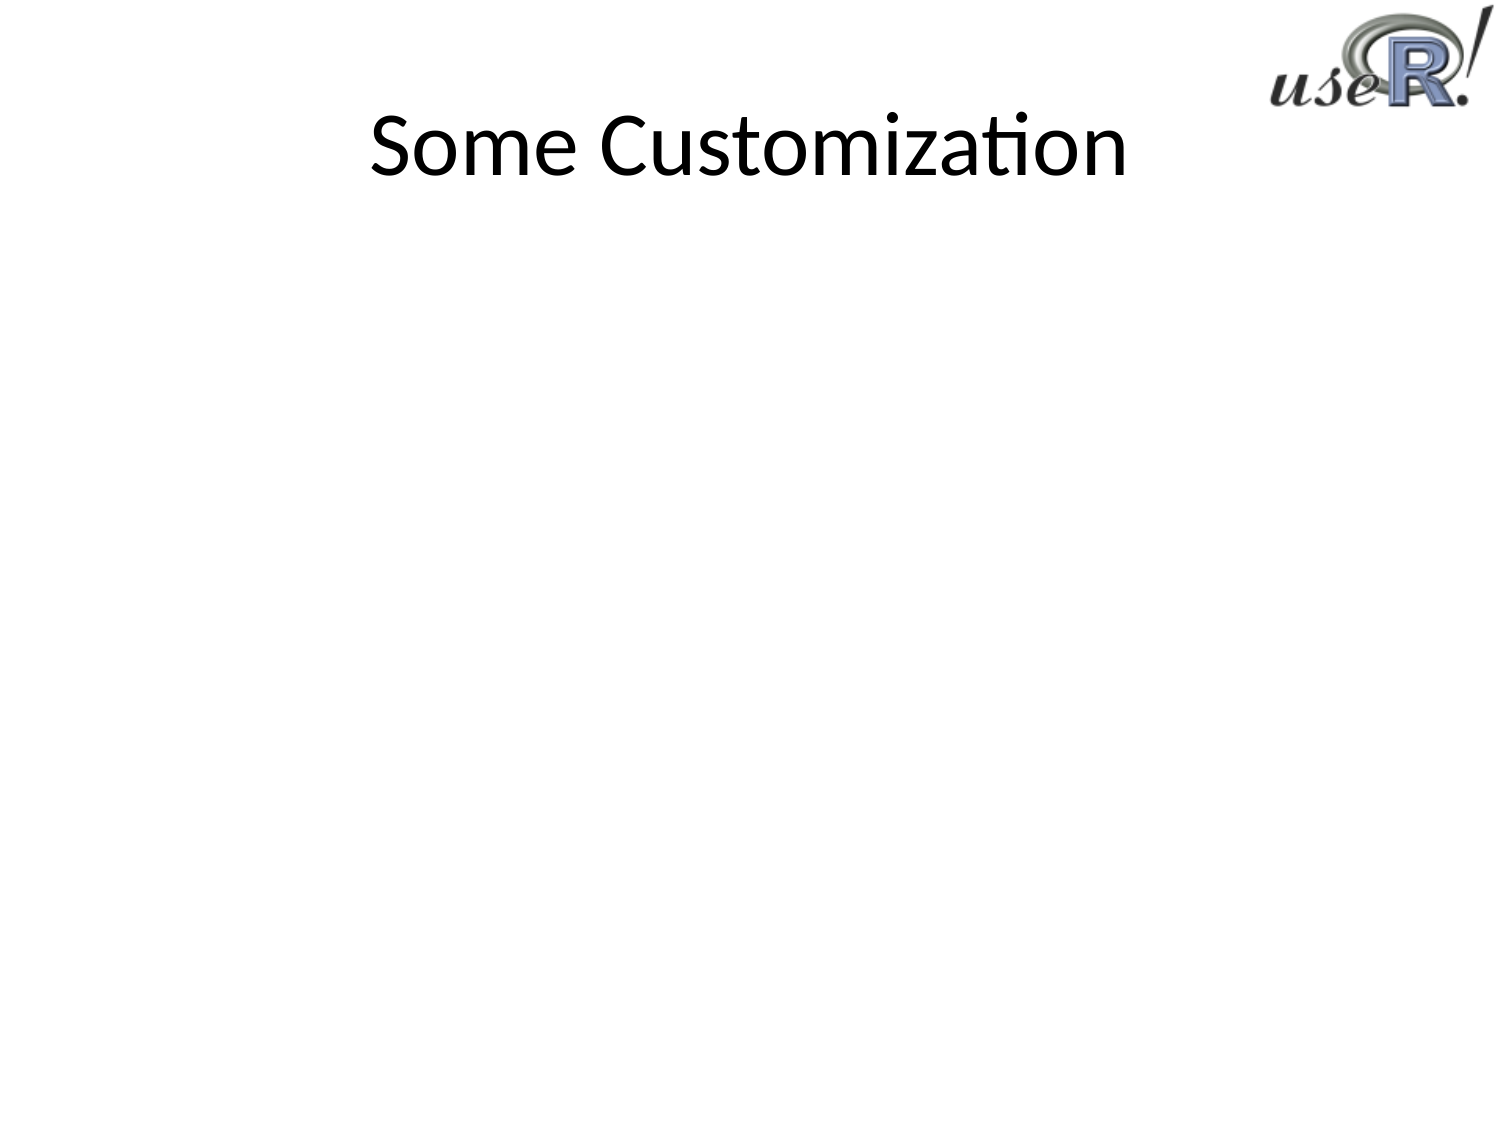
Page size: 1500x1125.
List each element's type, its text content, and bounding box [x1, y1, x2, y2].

picture [1265, 0, 1500, 113]
title Some Customization [75, 45, 1425, 233]
